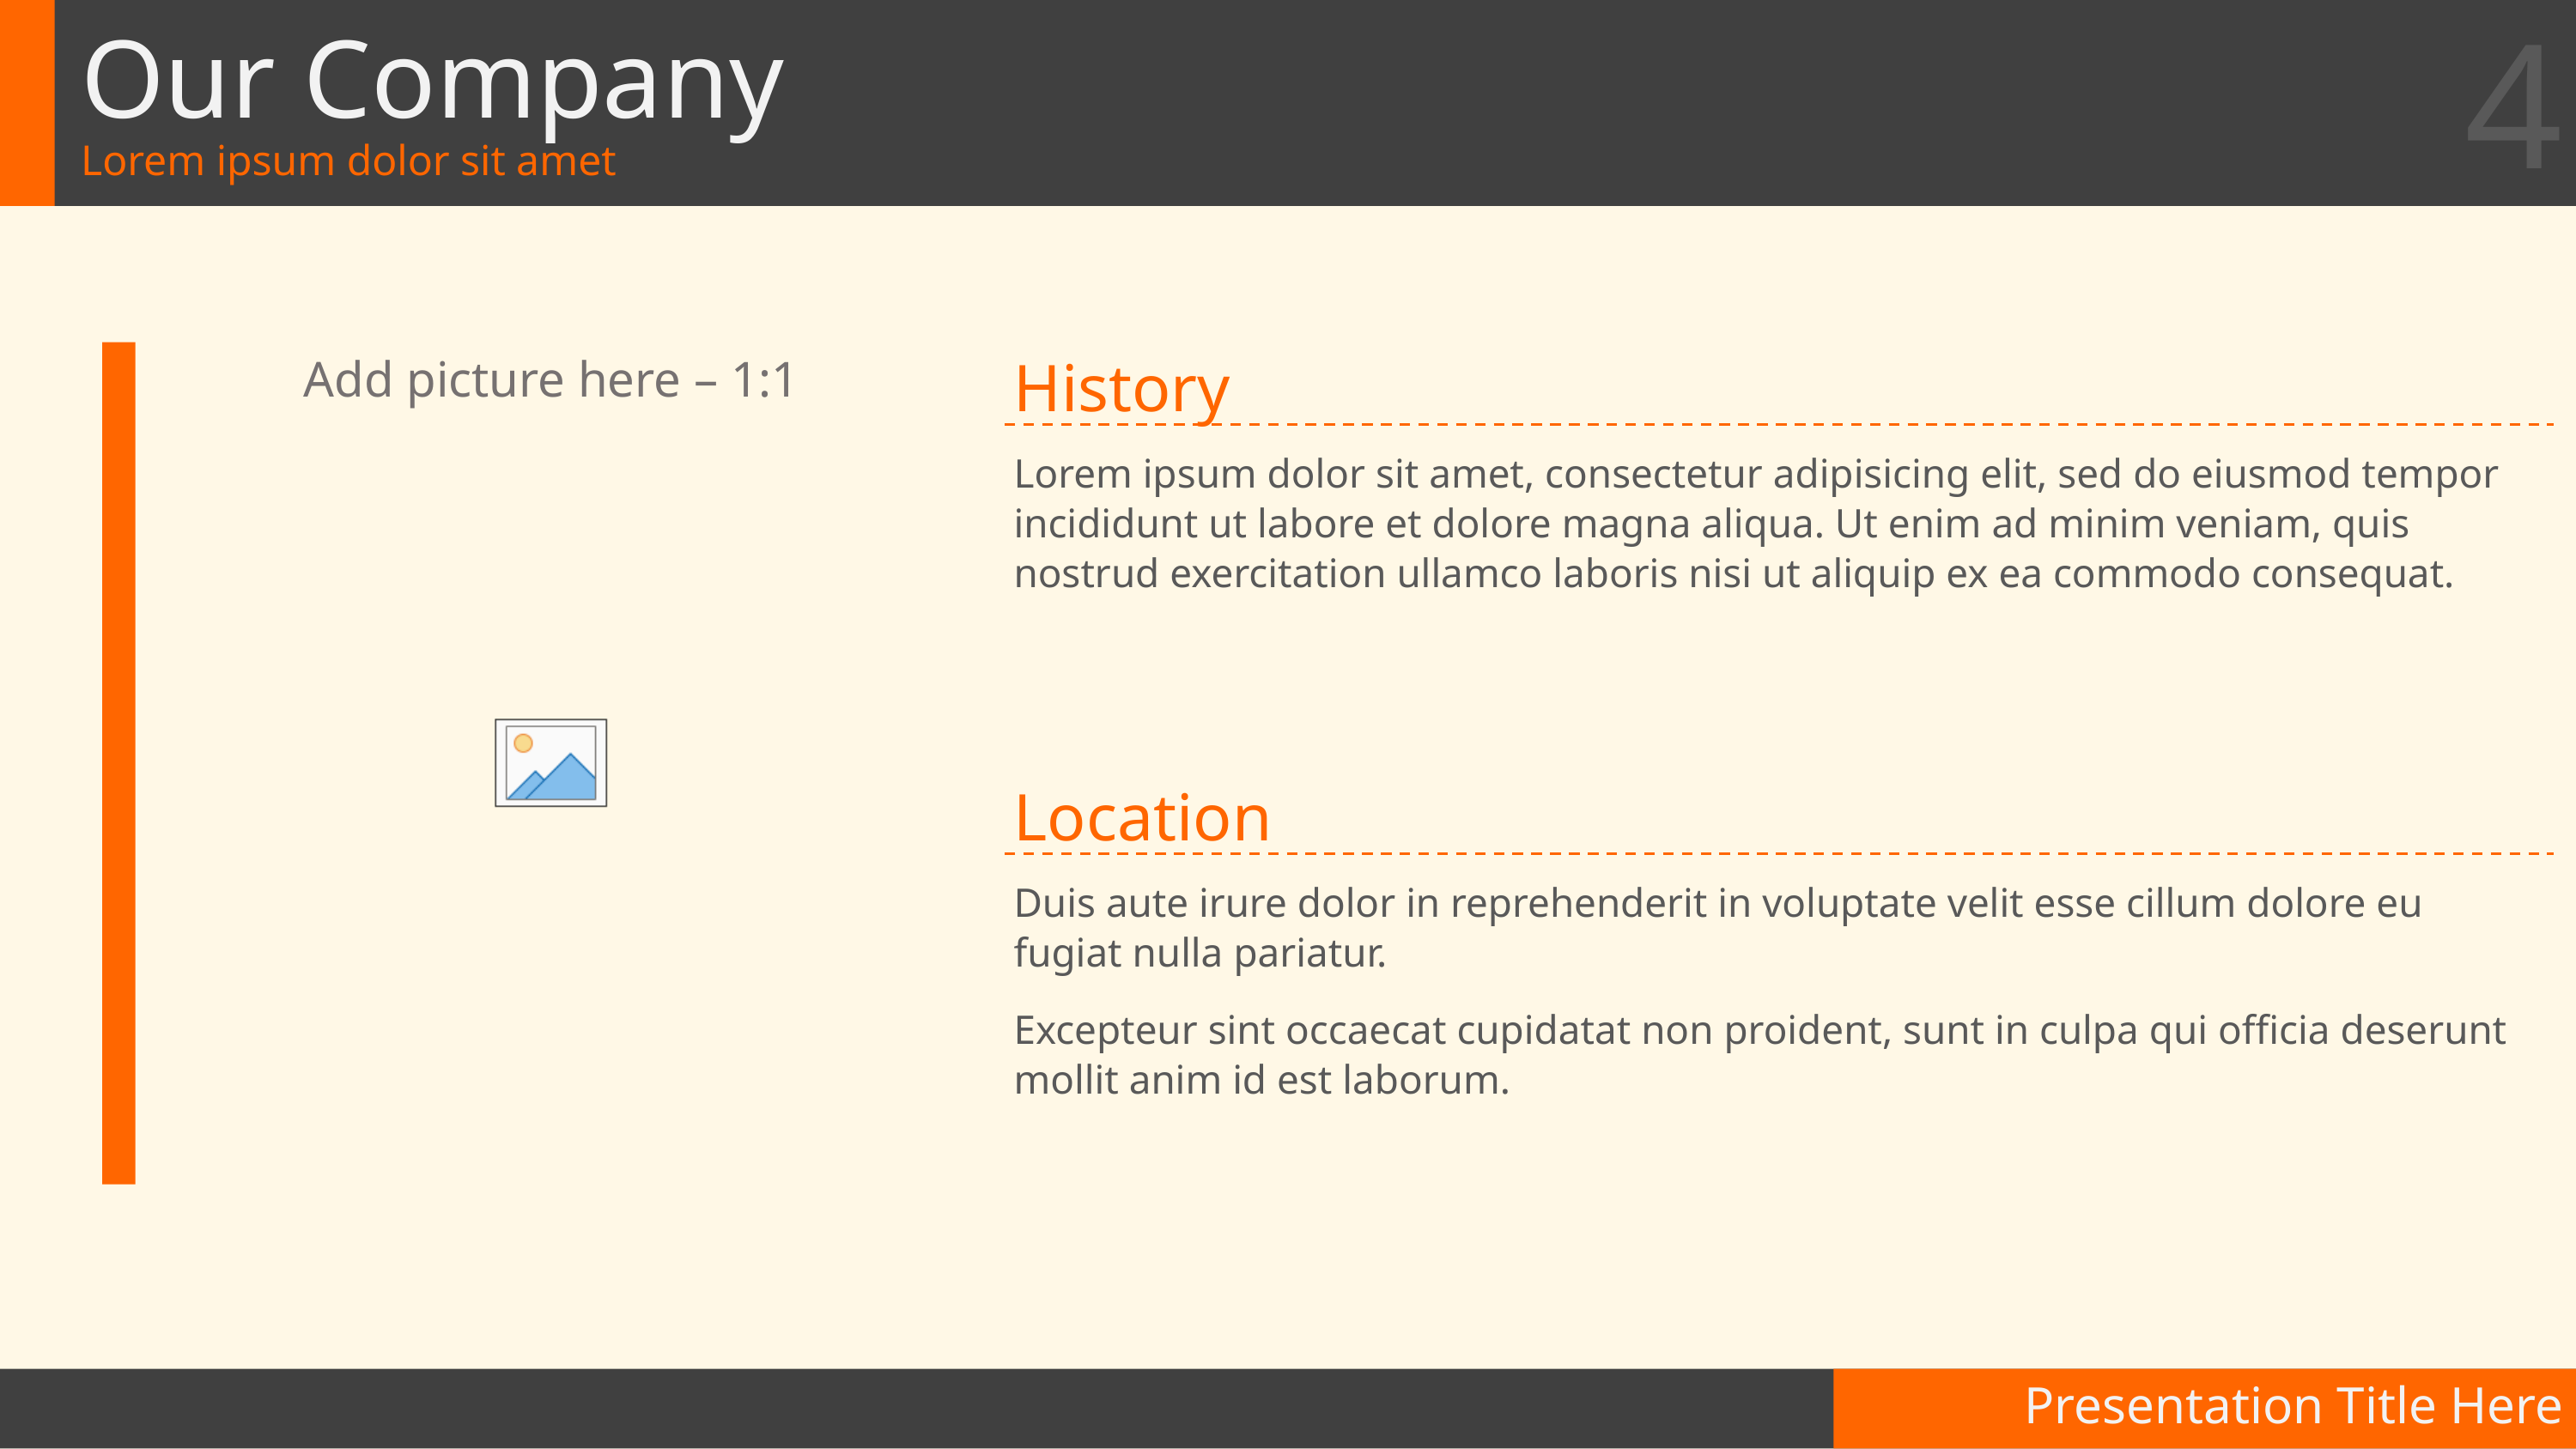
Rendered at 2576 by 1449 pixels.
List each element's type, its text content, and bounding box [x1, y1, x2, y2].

slide_number 4 [1996, 0, 2576, 227]
list Lorem ipsum dolor sit amet, consectetur adipisicing elit, sed do eiusmod tempor incididunt ut labore et dolore magna aliqua. Ut enim ad minim veniam, quis nostrud exercitation ullamco laboris nisi ut aliquip ex ea commodo consequat. [1000, 439, 2555, 736]
list Location [1000, 771, 2555, 861]
subtitle Lorem ipsum dolor sit amet [68, 127, 2555, 191]
list History [1000, 342, 2555, 432]
list Duis aute irure dolor in reprehenderit in voluptate velit esse cillum dolore eu fugiat nulla pariatur. Excepteur sint occaecat cupidatat non proident, sunt in culpa qui officia deserunt mollit anim id est laborum. [1000, 868, 2555, 1165]
picture [130, 342, 973, 1185]
title Our Company [68, 18, 1996, 127]
footer Presentation Title Here [1706, 1368, 2576, 1446]
